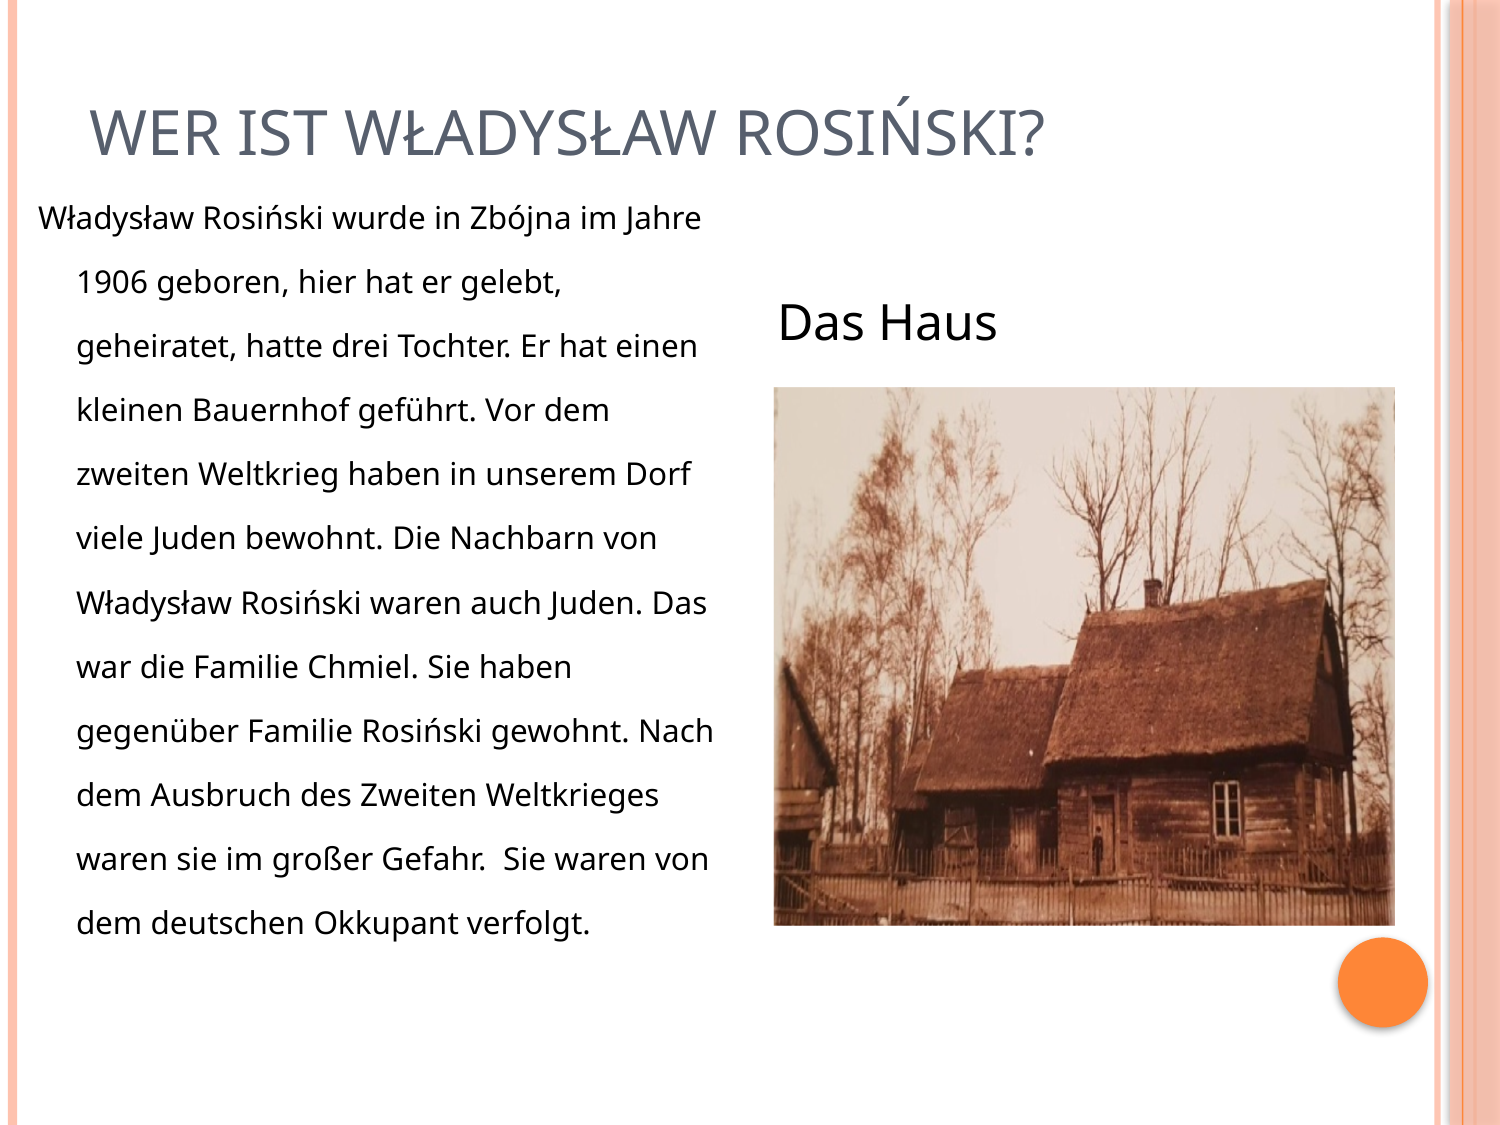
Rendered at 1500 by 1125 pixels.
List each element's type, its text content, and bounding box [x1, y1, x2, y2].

list Władysław Rosiński wurde in Zbójna im Jahre 1906 geboren, hier hat er gelebt, geheiratet, hatte drei Tochter. Er hat einen kleinen Bauernhof geführt. Vor dem zweiten Weltkrieg haben in unserem Dorf viele Juden bewohnt. Die Nachbarn von Władysław Rosiński waren auch Juden. Das war die Familie Chmiel. Sie haben gegenüber Familie Rosiński gewohnt. Nach dem Ausbruch des Zweiten Weltkrieges waren sie im großer Gefahr. Sie waren von dem deutschen Okkupant verfolgt. [23, 164, 738, 1090]
title Wer ist Władysław Rosiński? [75, 45, 1425, 176]
picture [774, 345, 1395, 968]
list Das Haus [762, 210, 1425, 1067]
